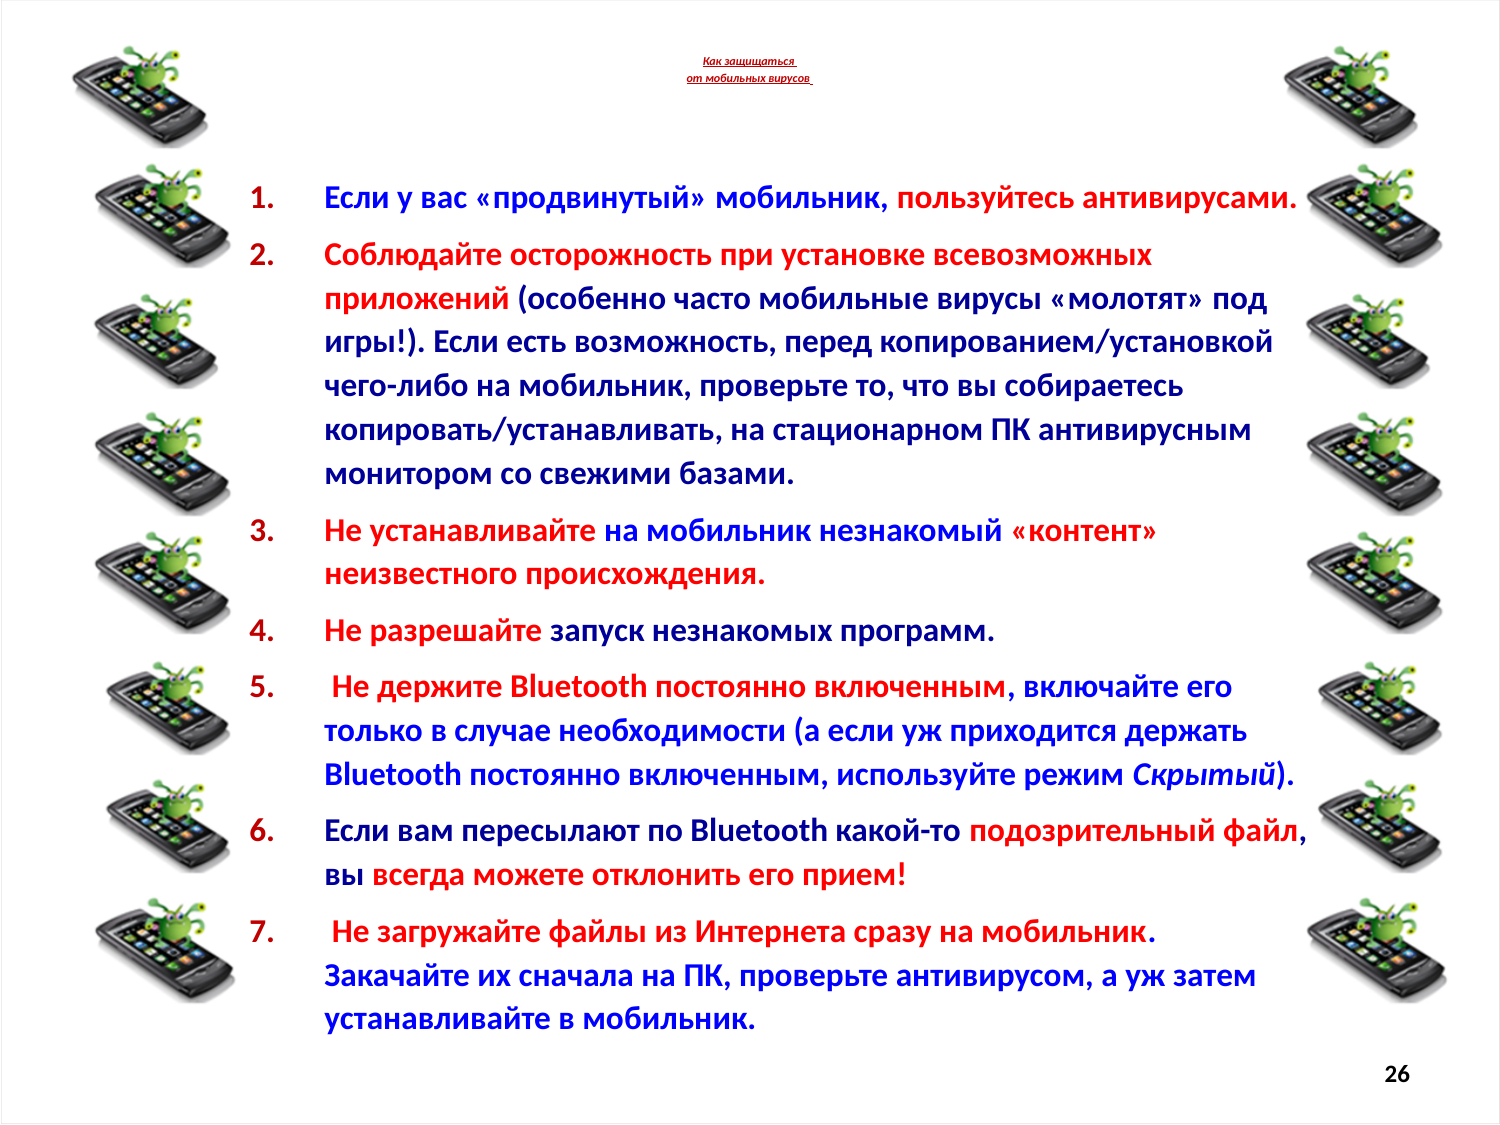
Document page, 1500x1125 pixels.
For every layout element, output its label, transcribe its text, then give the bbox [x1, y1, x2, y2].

list Если у вас «продвинутый» мобильник, пользуйтесь антивирусами. Соблюдайте осторожность при установке всевозможных приложений (особенно часто мобильные вирусы «молотят» под игры!). Если есть возможность, перед копированием/установкой чего-либо на мобильник, проверьте то, что вы собираетесь копировать/устанавливать, на стационарном ПК антивирусным монитором со свежими базами. Не устанавливайте на мобильник незнакомый «контент» неизвестного происхождения. Не разрешайте запуск незнакомых программ. Не держите Bluetooth постоянно включенным, включайте его только в случае необходимости (а если уж приходится держать Bluetooth постоянно включенным, используйте режим Скрытый). Если вам пересылают по Bluetooth какой-то подозрительный файл, вы всегда можете отклонить его прием! Не загружайте файлы из Интернета сразу на мобильник. Закачайте их сначала на ПК, проверьте антивирусом, а уж затем устанавливайте в мобильник. [234, 164, 1325, 1020]
picture [0, 0, 1500, 1125]
slide_number 26 [1074, 1042, 1425, 1103]
title Как защищаться от мобильных вирусов [75, 45, 1425, 94]
